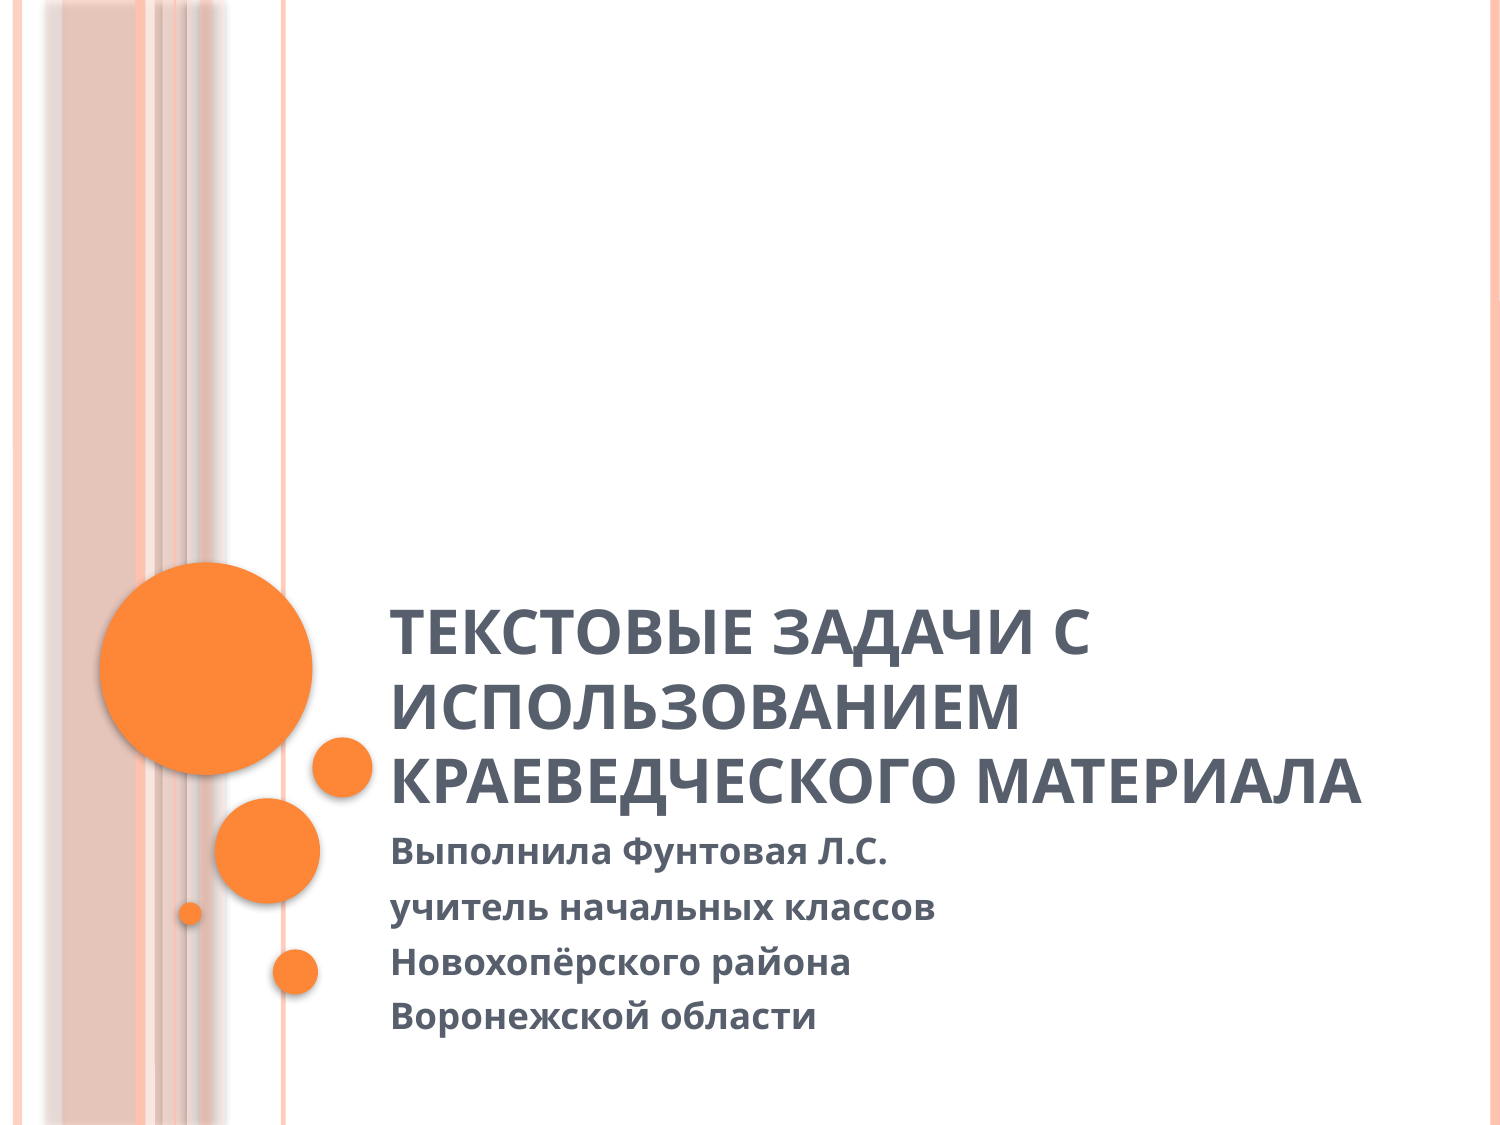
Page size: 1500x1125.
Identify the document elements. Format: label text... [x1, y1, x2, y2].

title Текстовые задачи с использованием краеведческого материала [375, 512, 1388, 820]
subtitle Выполнила Фунтовая Л.С. учитель начальных классов Новохопёрского района Воронежской области [375, 820, 1388, 1046]
